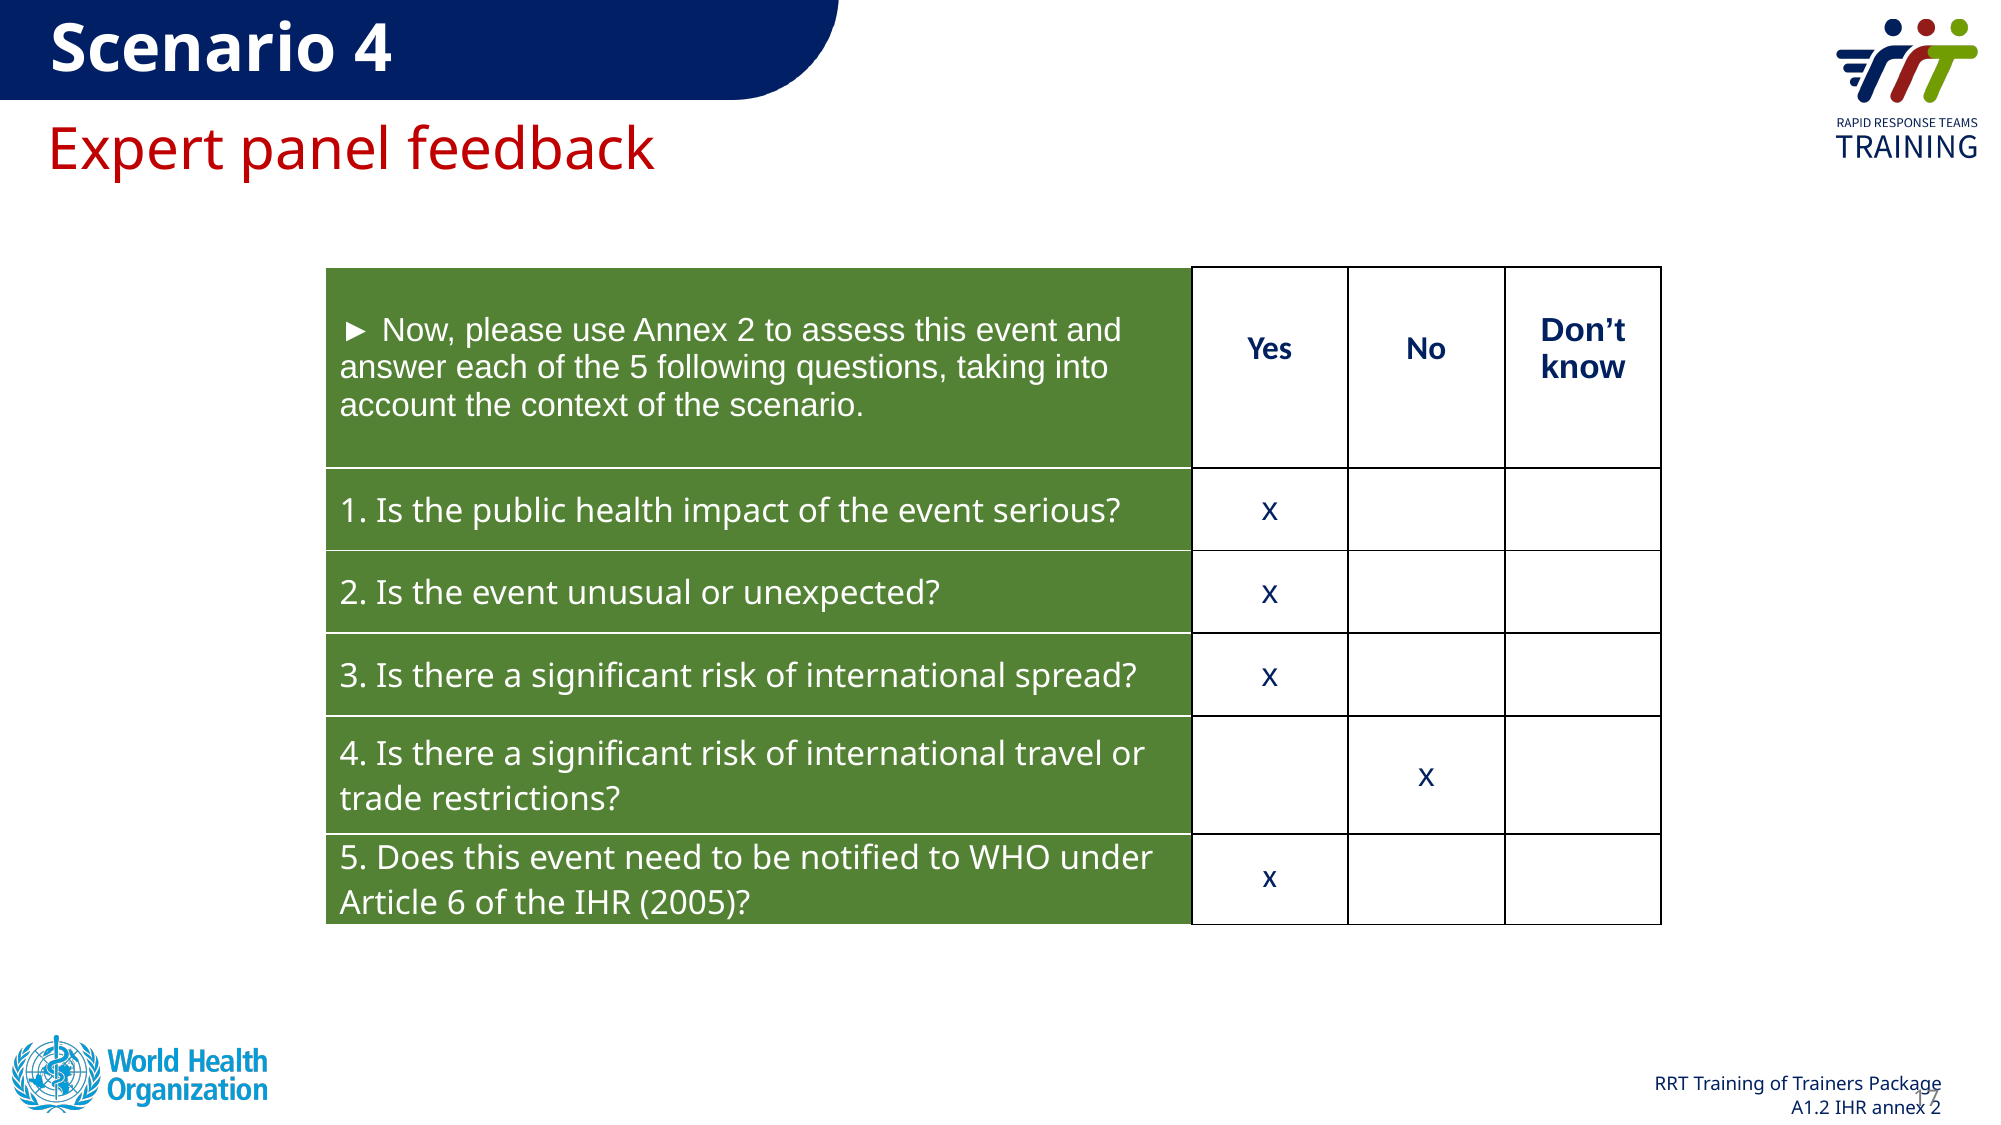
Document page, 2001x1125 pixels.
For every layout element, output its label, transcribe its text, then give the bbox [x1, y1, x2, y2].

table_cell x [1349, 717, 1504, 833]
table_cell [1506, 835, 1660, 924]
picture [12, 1083, 48, 1113]
table_cell x [1193, 469, 1347, 550]
table_cell [1349, 634, 1504, 715]
table_cell x [1193, 551, 1347, 632]
picture [58, 1050, 64, 1058]
picture [12, 1035, 267, 1113]
table_cell [1506, 551, 1660, 632]
table_cell 5. Does this event need to be notified to WHO under Article 6 of the IHR (2005)? [326, 835, 1191, 924]
table_cell [1506, 717, 1660, 833]
table_cell 1. Is the public health impact of the event serious? [326, 469, 1191, 550]
table_cell [1349, 469, 1504, 550]
table_header Yes [1193, 268, 1347, 467]
table_cell 2. Is the event unusual or unexpected? [326, 551, 1191, 632]
picture [1835, 19, 1978, 167]
table_cell x [1193, 835, 1347, 924]
table_header No [1349, 268, 1504, 467]
table_cell 3. Is there a significant risk of international spread? [326, 634, 1191, 715]
text_box Expert panel feedback [40, 105, 937, 213]
table_cell [1193, 717, 1347, 833]
table_cell [1349, 835, 1504, 924]
title Scenario 4 [42, 6, 826, 112]
table_cell x [1193, 634, 1347, 715]
table_cell [1506, 634, 1660, 715]
picture [0, 0, 839, 100]
table_cell 4. Is there a significant risk of international travel or trade restrictions? [326, 717, 1191, 833]
table_header ► Now, please use Annex 2 to assess this event and answer each of the 5 following questions, taking into account the context of the scenario. [326, 268, 1191, 467]
table_header Don’t know [1506, 268, 1660, 467]
table_cell [1349, 551, 1504, 632]
table_cell [1506, 469, 1660, 550]
